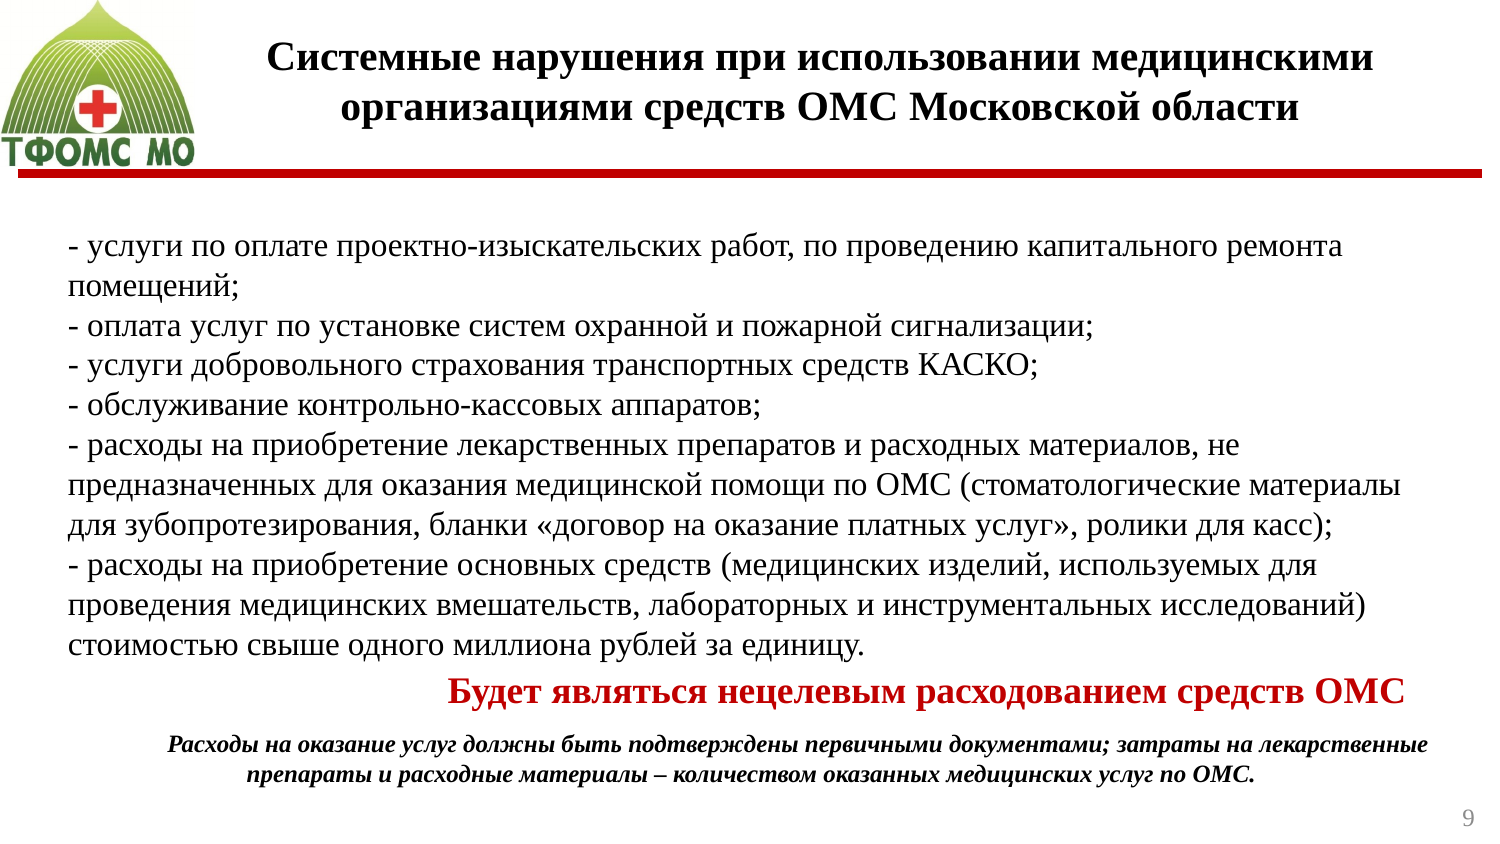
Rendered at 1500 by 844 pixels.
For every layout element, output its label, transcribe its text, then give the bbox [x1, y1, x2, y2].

picture [0, 0, 196, 167]
text_box Системные нарушения при использовании медицинскими организациями средств ОМС Московской области [200, 21, 1447, 137]
text_box - услуги по оплате проектно-изыскательских работ, по проведению капитального ремонта помещений; - оплата услуг по установке систем охранной и пожарной сигнализации; - услуги добровольного страхования транспортных средств КАСКО; - обслуживание контрольно-кассовых аппаратов; - расходы на приобретение лекарственных препаратов и расходных материалов, не предназначенных для оказания медицинской помощи по ОМС (стоматологические материалы для зубопротезирования, бланки «договор на оказание платных услуг», ролики для касс); - расходы на приобретение основных средств (медицинских изделий, используемых для проведения медицинских вмешательств, лабораторных и инструментальных исследований) стоимостью свыше одного миллиона рублей за единицу. [53, 215, 1447, 670]
slide_number 9 [1139, 793, 1490, 839]
text_box Расходы на оказание услуг должны быть подтверждены первичными документами; затраты на лекарственные препараты и расходные материалы – количеством оказанных медицинских услуг по ОМС. [55, 720, 1449, 796]
text_box Будет являться нецелевым расходованием средств ОМС [432, 659, 1496, 719]
